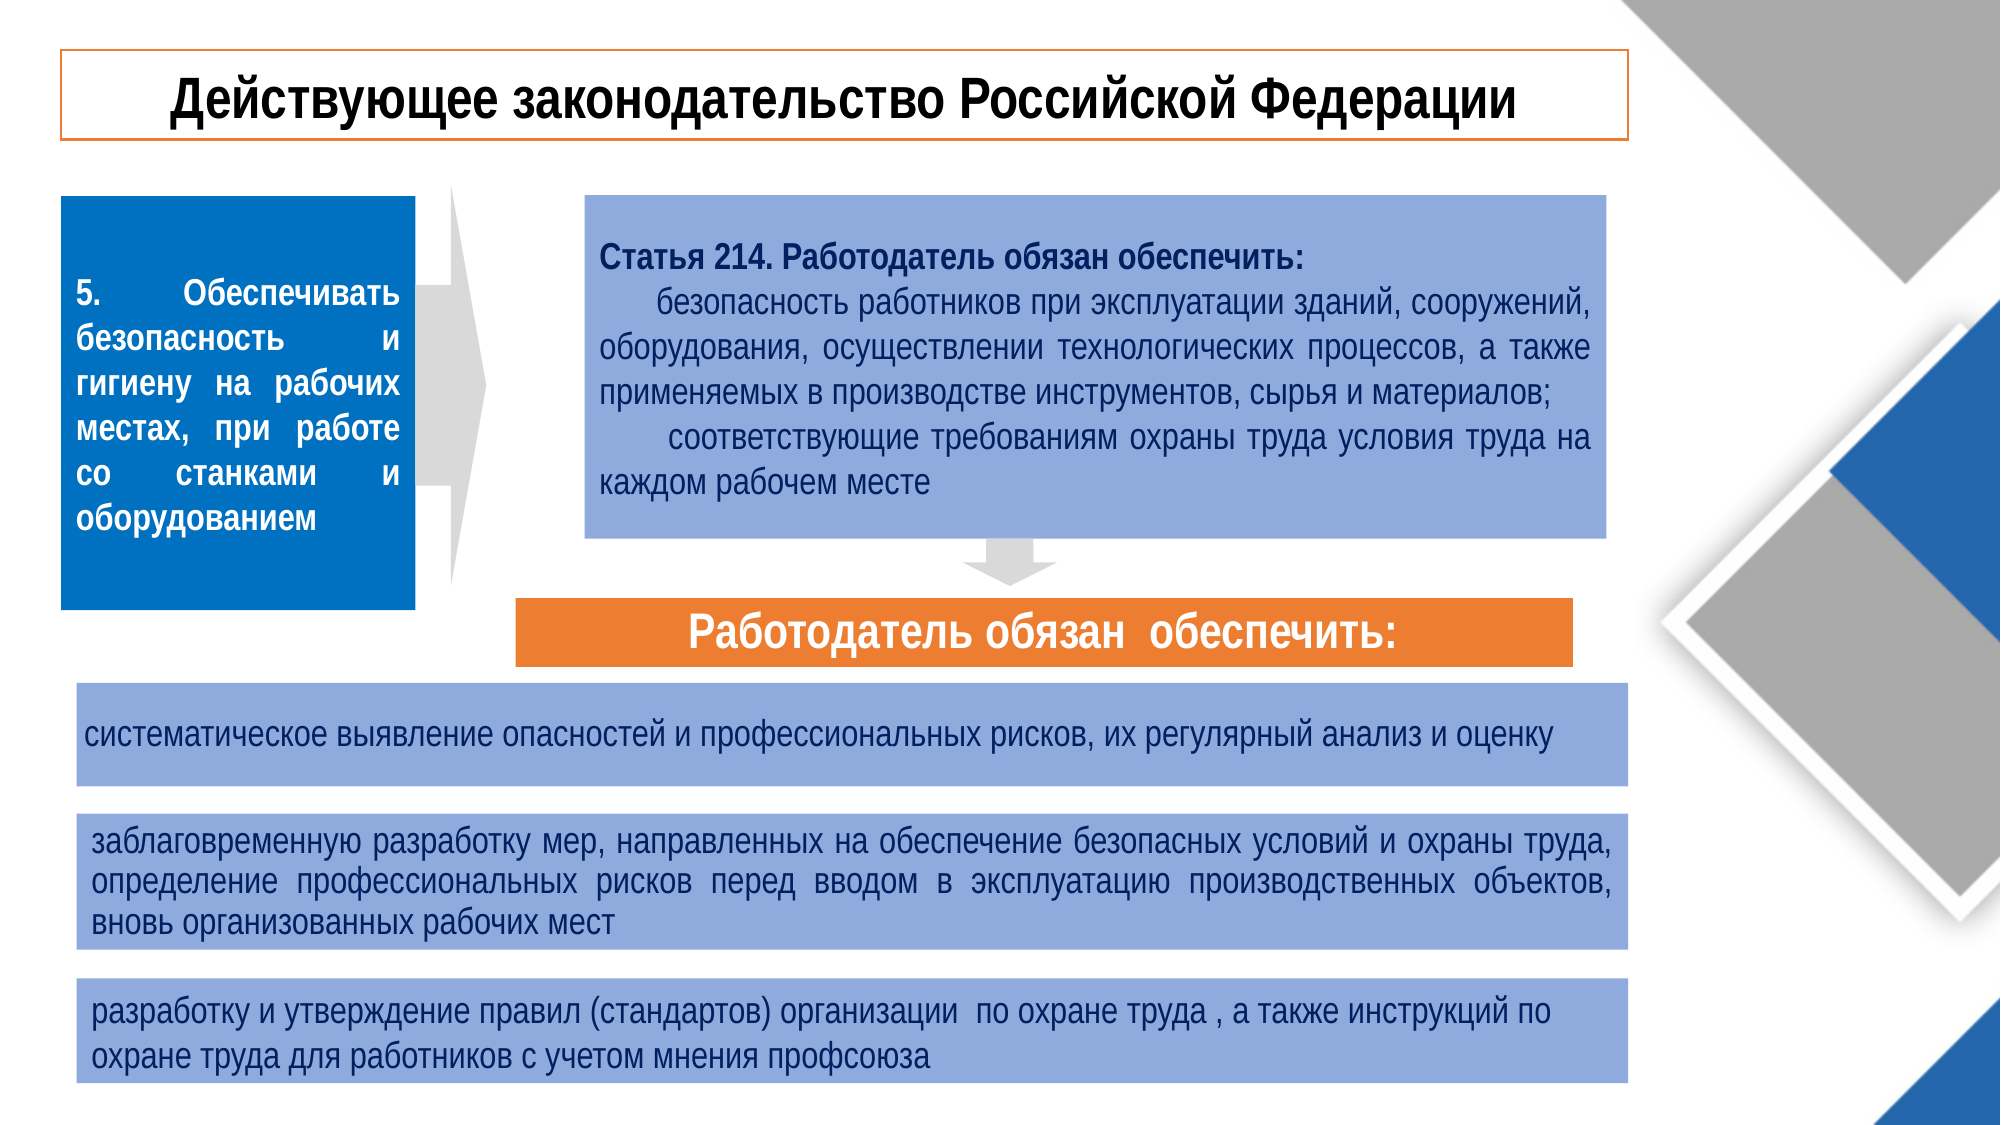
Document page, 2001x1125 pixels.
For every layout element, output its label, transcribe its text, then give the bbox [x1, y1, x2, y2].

text_box 5. Обеспечивать безопасность и гигиену на рабочих местах, при работе со станками и оборудованием [61, 196, 416, 611]
text_box [962, 537, 1058, 588]
text_box систематическое выявление опасностей и профессиональных рисков, их регулярный анализ и оценку [76, 682, 1629, 787]
text_box [414, 184, 487, 587]
text_box Статья 214. Работодатель обязан обеспечить: безопасность работников при эксплуатации зданий, сооружений, оборудования, осуществлении технологических процессов, а также применяемых в производстве инструментов, сырья и материалов; соответствующие требованиям охраны труда условия труда на каждом рабочем месте [584, 195, 1607, 539]
text_box Работодатель обязан обеспечить: [515, 598, 1573, 667]
text_box Действующее законодательство Российской Федерации [60, 49, 1629, 141]
text_box разработку и утверждение правил (стандартов) организации по охране труда , а также инструкций по охране труда для работников с учетом мнения профсоюза [76, 978, 1629, 1084]
picture [1545, 0, 2000, 1125]
text_box заблаговременную разработку мер, направленных на обеспечение безопасных условий и охраны труда, определение профессиональных рисков перед вводом в эксплуатацию производственных объектов, вновь организованных рабочих мест [76, 813, 1629, 950]
